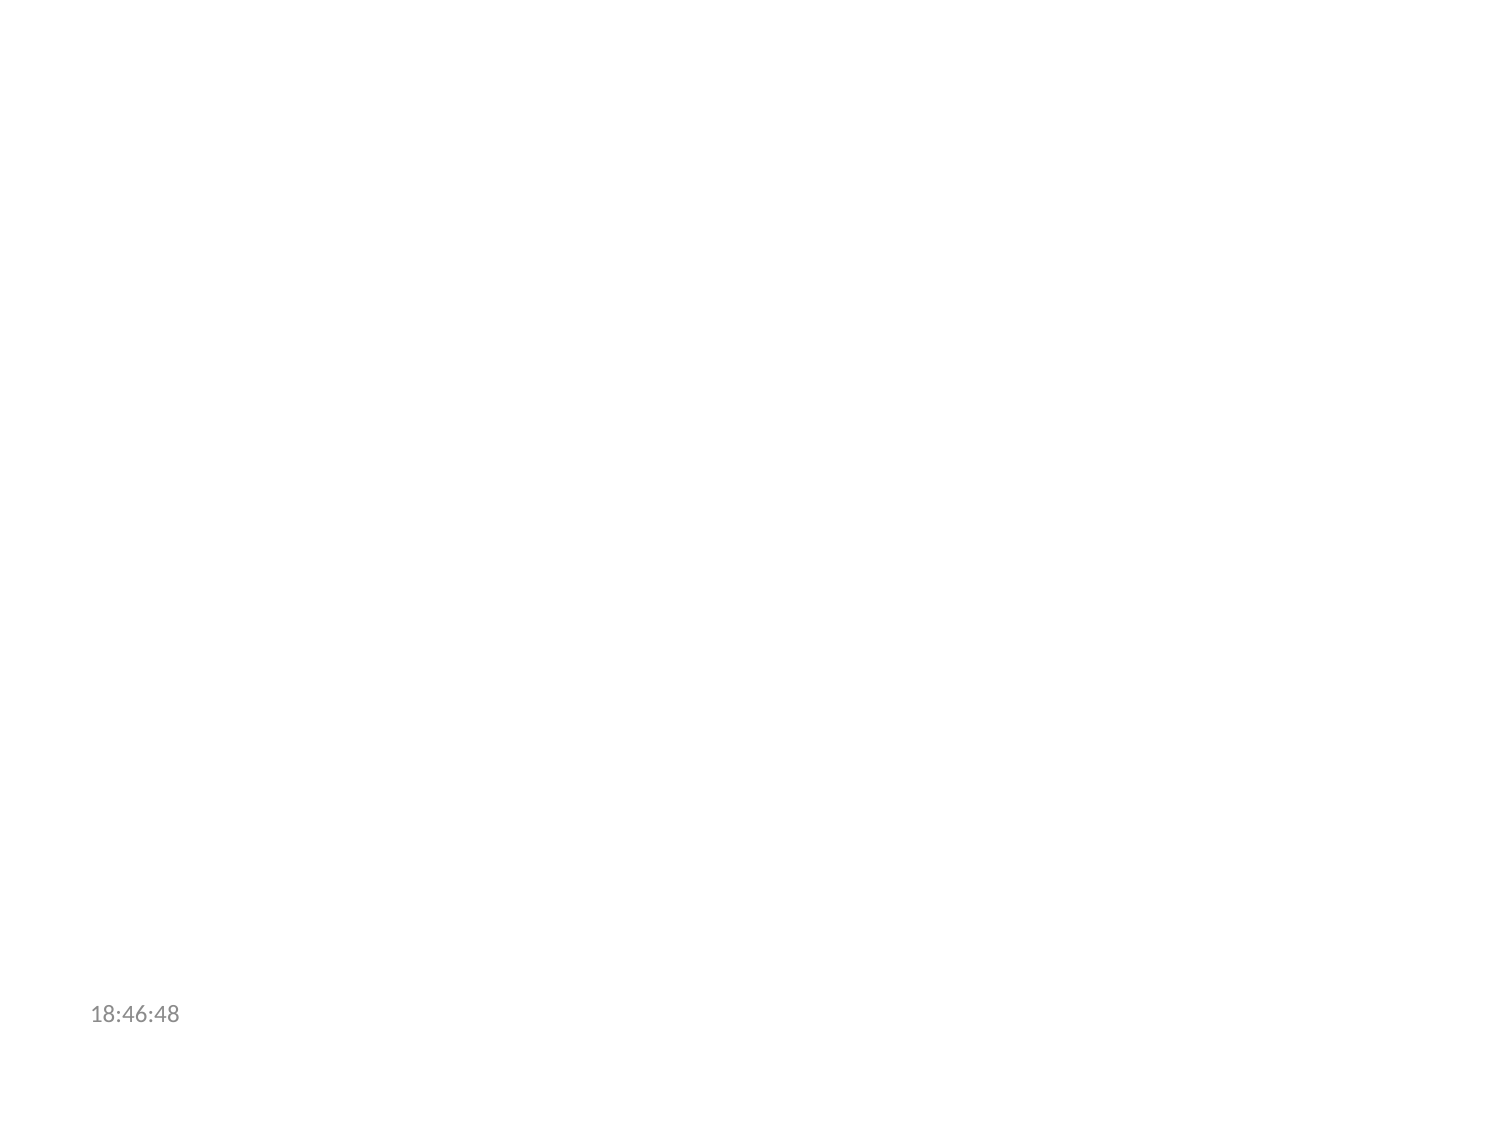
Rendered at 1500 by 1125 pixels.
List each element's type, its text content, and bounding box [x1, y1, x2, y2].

text_box 15:35:09 [75, 982, 425, 1043]
